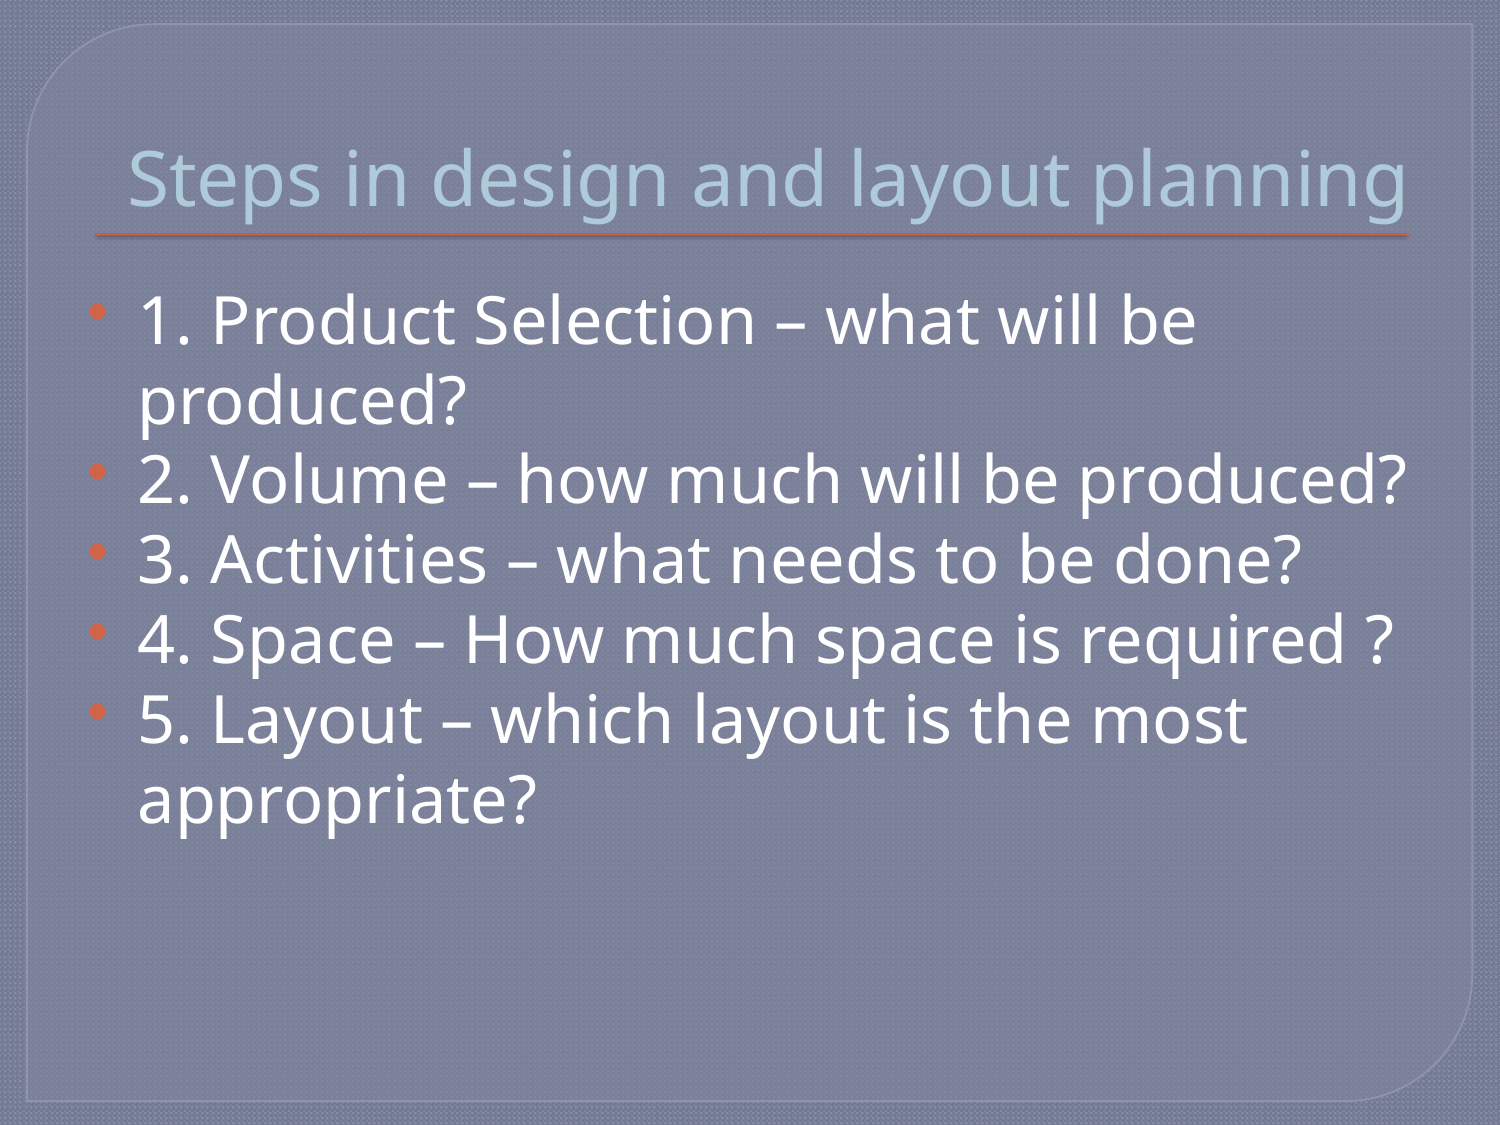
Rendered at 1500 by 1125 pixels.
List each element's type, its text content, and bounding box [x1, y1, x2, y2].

list 1. Product Selection – what will be produced? 2. Volume – how much will be produced? 3. Activities – what needs to be done? 4. Space – How much space is required ? 5. Layout – which layout is the most appropriate? [75, 270, 1425, 1013]
title Steps in design and layout planning [75, 41, 1425, 230]
